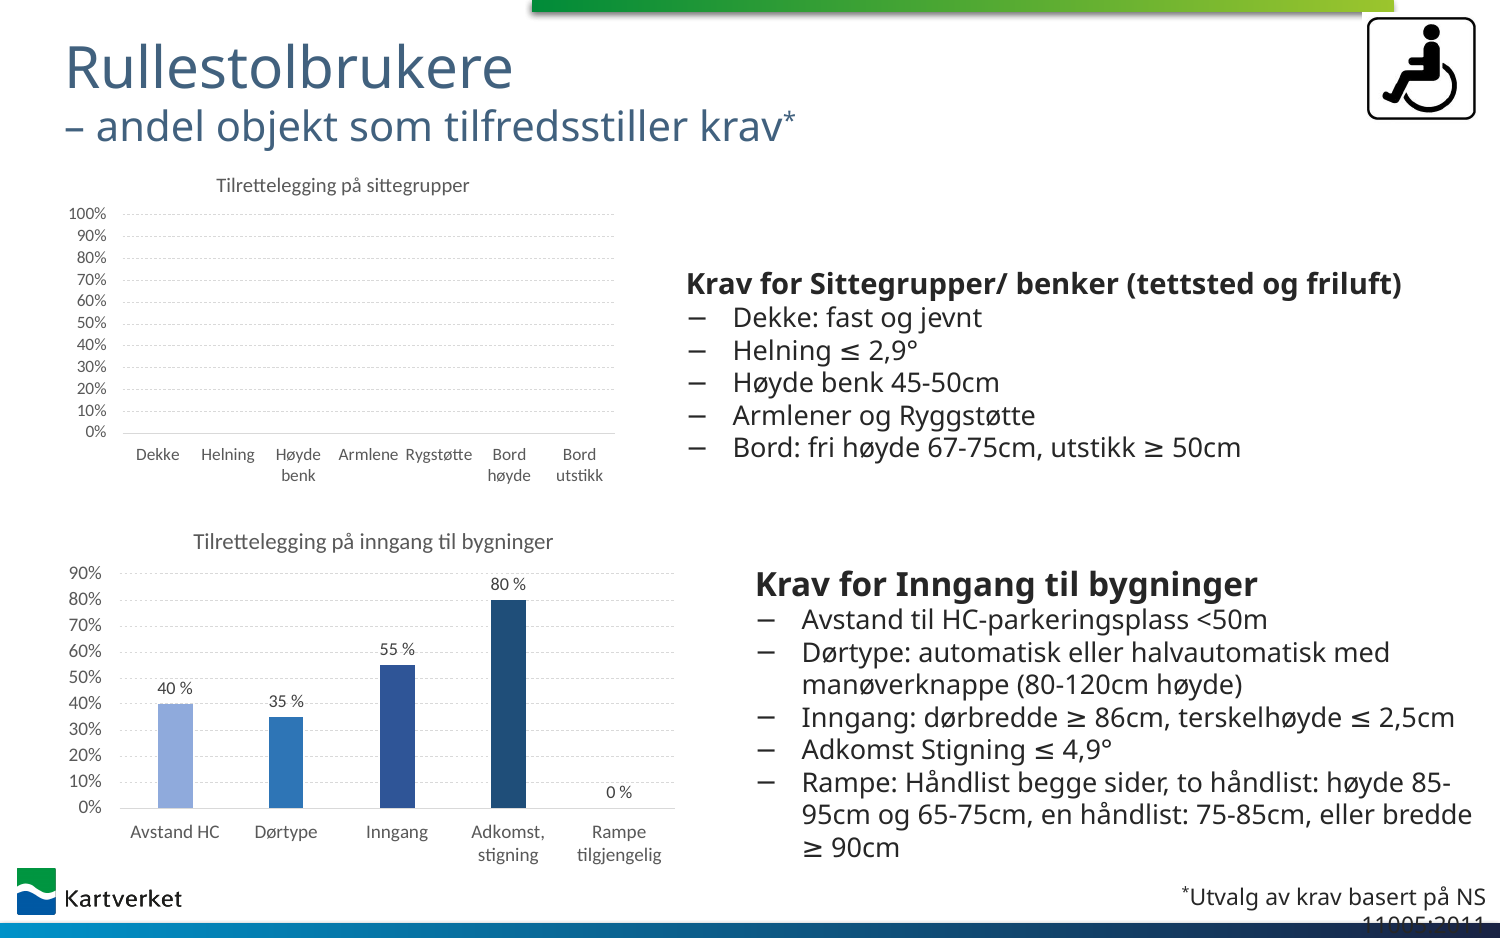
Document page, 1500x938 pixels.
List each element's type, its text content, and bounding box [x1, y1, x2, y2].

picture [62, 520, 686, 874]
text_box *Utvalg av krav basert på NS 11005:2011 [1068, 873, 1500, 938]
picture [1362, 12, 1481, 126]
text_box Krav for Sittegrupper/ benker (tettsted og friluft) Dekke: fast og jevnt Helning ≤ 2,9° Høyde benk 45-50cm Armlener og Ryggstøtte Bord: fri høyde 67-75cm, utstikk ≥ 50cm [670, 258, 1418, 471]
picture [62, 166, 625, 492]
text_box Krav for Inngang til bygninger Avstand til HC-parkeringsplass <50m Dørtype: automatisk eller halvautomatisk med manøverknappe (80-120cm høyde) Inngang: dørbredde ≥ 86cm, terskelhøyde ≤ 2,5cm Adkomst Stigning ≤ 4,9° Rampe: Håndlist begge sider, to håndlist: høyde 85-95cm og 65-75cm, en håndlist: 75-85cm, eller bredde ≥ 90cm [740, 555, 1491, 870]
text_box Rullestolbrukere – andel objekt som tilfredsstiller krav* [49, 25, 1431, 158]
